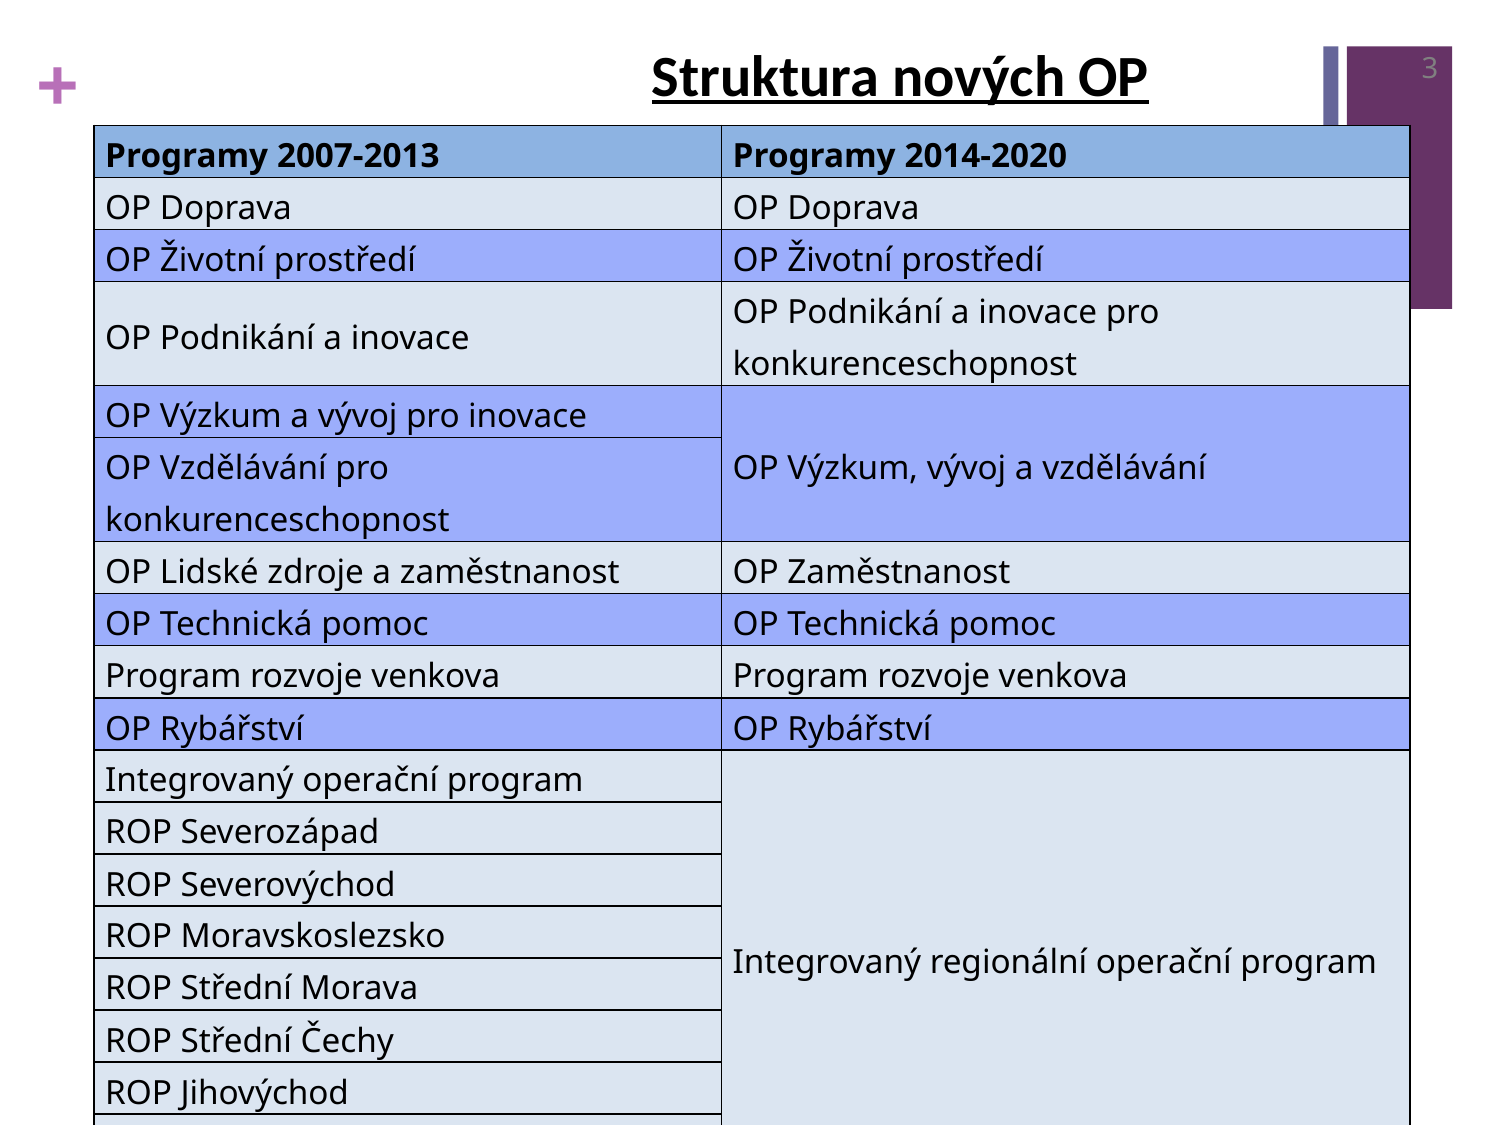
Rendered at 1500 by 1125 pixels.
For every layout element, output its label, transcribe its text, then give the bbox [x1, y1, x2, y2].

table_header Programy 2007-2013 [95, 126, 721, 177]
table_cell OP Výzkum a vývoj pro inovace [95, 386, 721, 437]
table_cell ROP Moravskoslezsko [95, 907, 721, 957]
table_cell ROP Střední Čechy [95, 1011, 721, 1061]
table_cell OP Zaměstnanost [722, 542, 1409, 593]
table_cell ROP Jihovýchod [95, 1063, 721, 1113]
table_cell OP Lidské zdroje a zaměstnanost [95, 542, 721, 593]
table_cell OP Doprava [95, 178, 721, 229]
table_cell Program rozvoje venkova [95, 646, 721, 697]
table_cell ROP Střední Morava [95, 959, 721, 1009]
slide_number 3 [1362, 39, 1454, 100]
table_cell ROP Severovýchod [95, 855, 721, 905]
table_cell OP Podnikání a inovace [95, 282, 721, 385]
table_cell OP Podnikání a inovace pro konkurenceschopnost [722, 282, 1409, 385]
table_cell ROP Severozápad [95, 803, 721, 853]
table_cell Integrovaný regionální operační program [722, 751, 1409, 1125]
table_cell ROP Jihozápad [95, 1115, 721, 1125]
table_cell OP Vzdělávání pro konkurenceschopnost [95, 438, 721, 541]
table_cell OP Doprava [722, 178, 1409, 229]
table_cell OP Technická pomoc [722, 594, 1409, 645]
table_cell OP Technická pomoc [95, 594, 721, 645]
table_cell OP Životní prostředí [95, 230, 721, 281]
table_cell OP Rybářství [95, 699, 721, 749]
table_cell Program rozvoje venkova [722, 646, 1409, 697]
table_header Programy 2014-2020 [722, 126, 1409, 177]
table_cell OP Rybářství [722, 699, 1409, 749]
table_cell OP Životní prostředí [722, 230, 1409, 281]
table_cell OP Výzkum, vývoj a vzdělávání [722, 386, 1409, 541]
title Struktura nových OP [301, 30, 1500, 117]
table_cell Integrovaný operační program [95, 751, 721, 801]
